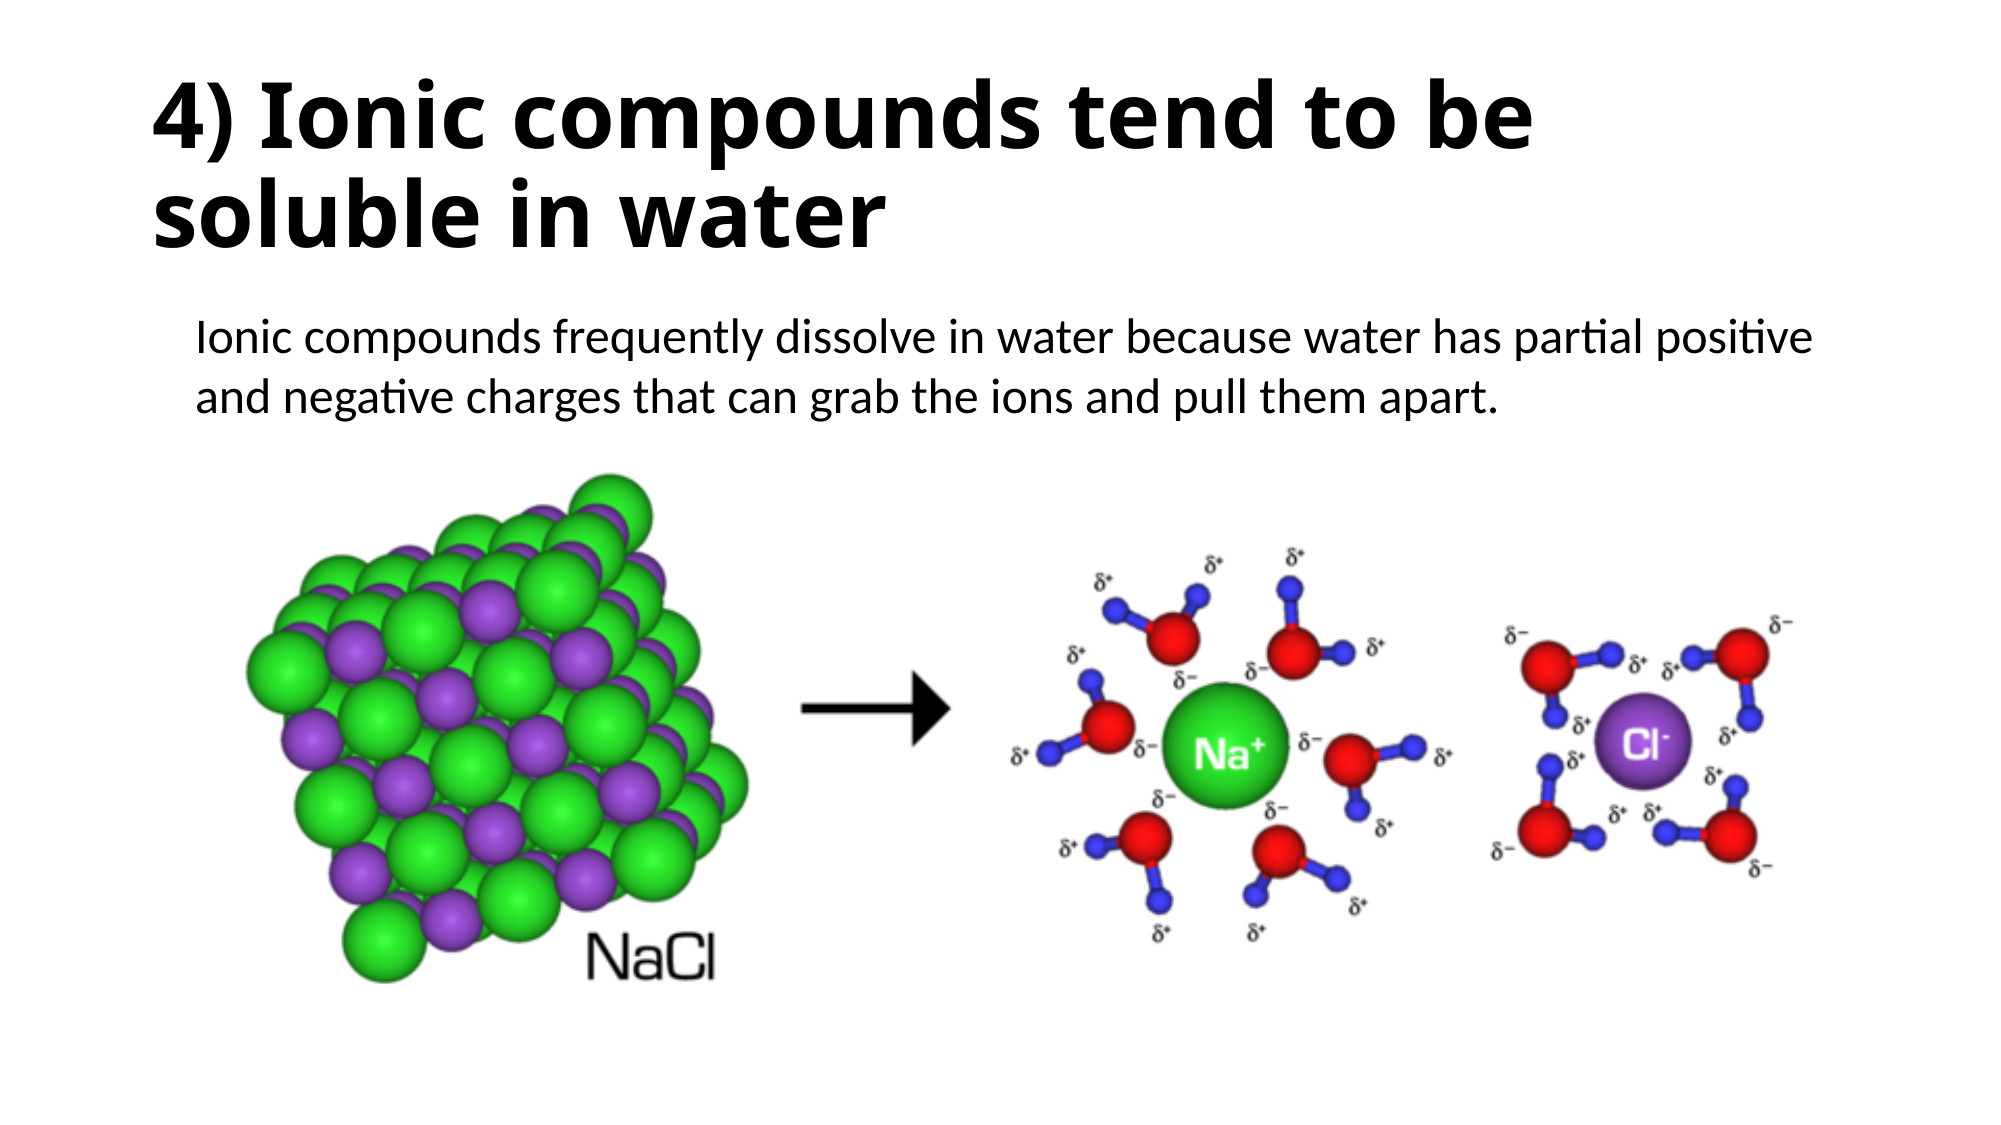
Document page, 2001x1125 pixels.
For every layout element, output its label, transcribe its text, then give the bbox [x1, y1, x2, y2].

title 4) Ionic compounds tend to be soluble in water [137, 59, 1863, 278]
picture [167, 461, 1833, 1034]
text_box Ionic compounds frequently dissolve in water because water has partial positive and negative charges that can grab the ions and pull them apart. [180, 296, 1903, 476]
